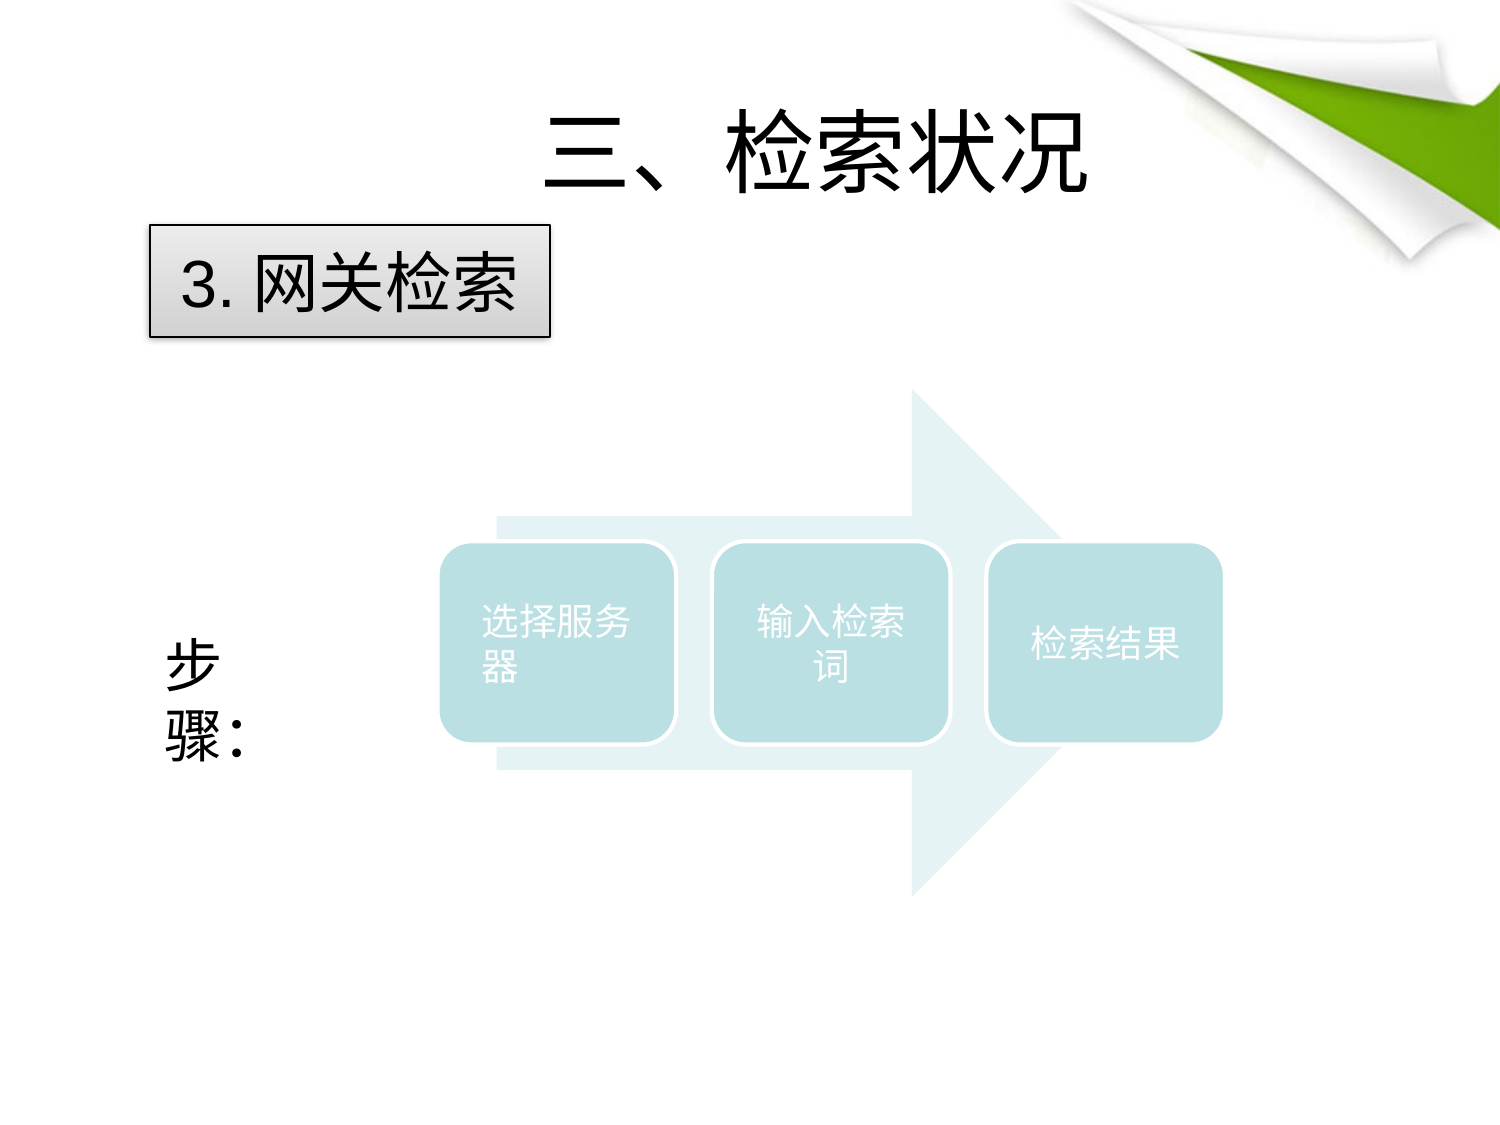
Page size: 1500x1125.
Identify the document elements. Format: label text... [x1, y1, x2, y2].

picture [0, 0, 1500, 1125]
text_box 步骤： [150, 621, 350, 777]
text_box 3.网关检索 [149, 224, 551, 338]
text_box 三、检索状况 [524, 87, 1188, 213]
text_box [437, 388, 1226, 898]
